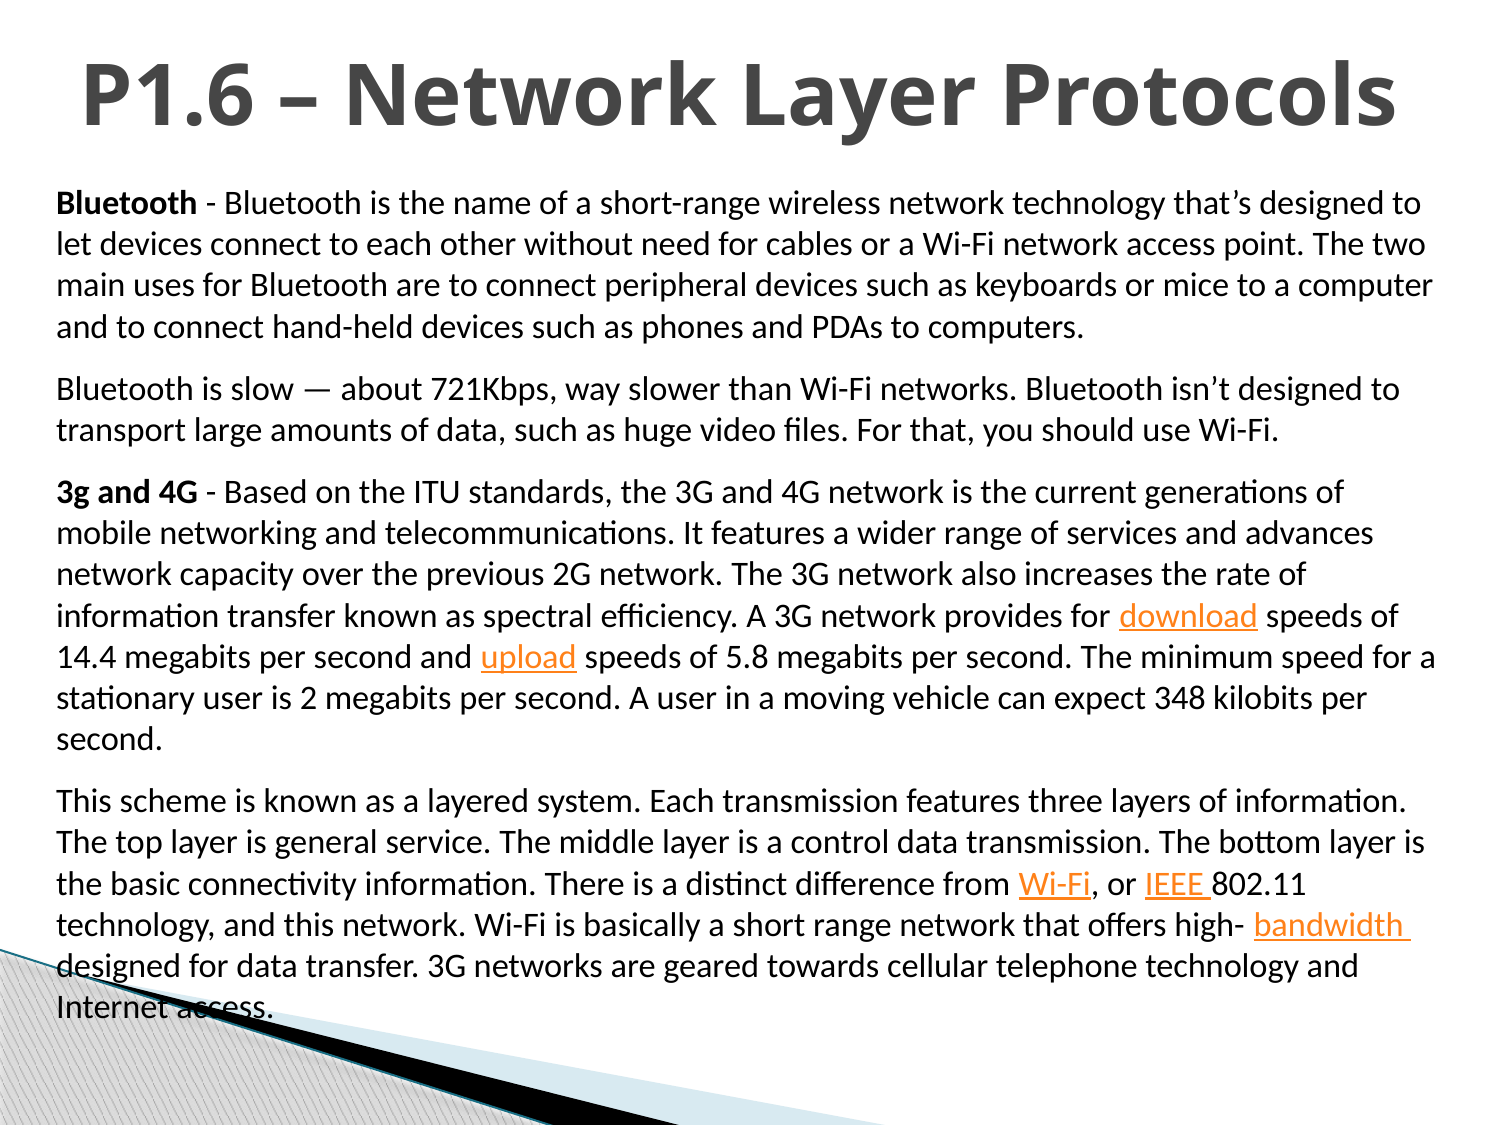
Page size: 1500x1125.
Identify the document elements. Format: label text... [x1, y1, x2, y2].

list Bluetooth - Bluetooth is the name of a short-range wireless network technology that’s designed to let devices connect to each other without need for cables or a Wi-Fi network access point. The two main uses for Bluetooth are to connect peripheral devices such as keyboards or mice to a computer and to connect hand-held devices such as phones and PDAs to computers. Bluetooth is slow — about 721Kbps, way slower than Wi-Fi networks. Bluetooth isn’t designed to transport large amounts of data, such as huge video files. For that, you should use Wi-Fi. 3g and 4G - Based on the ITU standards, the 3G and 4G network is the current generations of mobile networking and telecommunications. It features a wider range of services and advances network capacity over the previous 2G network. The 3G network also increases the rate of information transfer known as spectral efficiency. A 3G network provides for download speeds of 14.4 megabits per second and upload speeds of 5.8 megabits per second. The minimum speed for a stationary user is 2 megabits per second. A user in a moving vehicle can expect 348 kilobits per second. This scheme is known as a layered system. Each transmission features three layers of information. The top layer is general service. The middle layer is a control data transmission. The bottom layer is the basic connectivity information. There is a distinct difference from Wi-Fi, or IEEE 802.11 technology, and this network. Wi-Fi is basically a short range network that offers high- bandwidth designed for data transfer. 3G networks are geared towards cellular telephone technology and Internet access. [41, 172, 1459, 1035]
title P1.6 – Network Layer Protocols [64, 21, 1415, 161]
